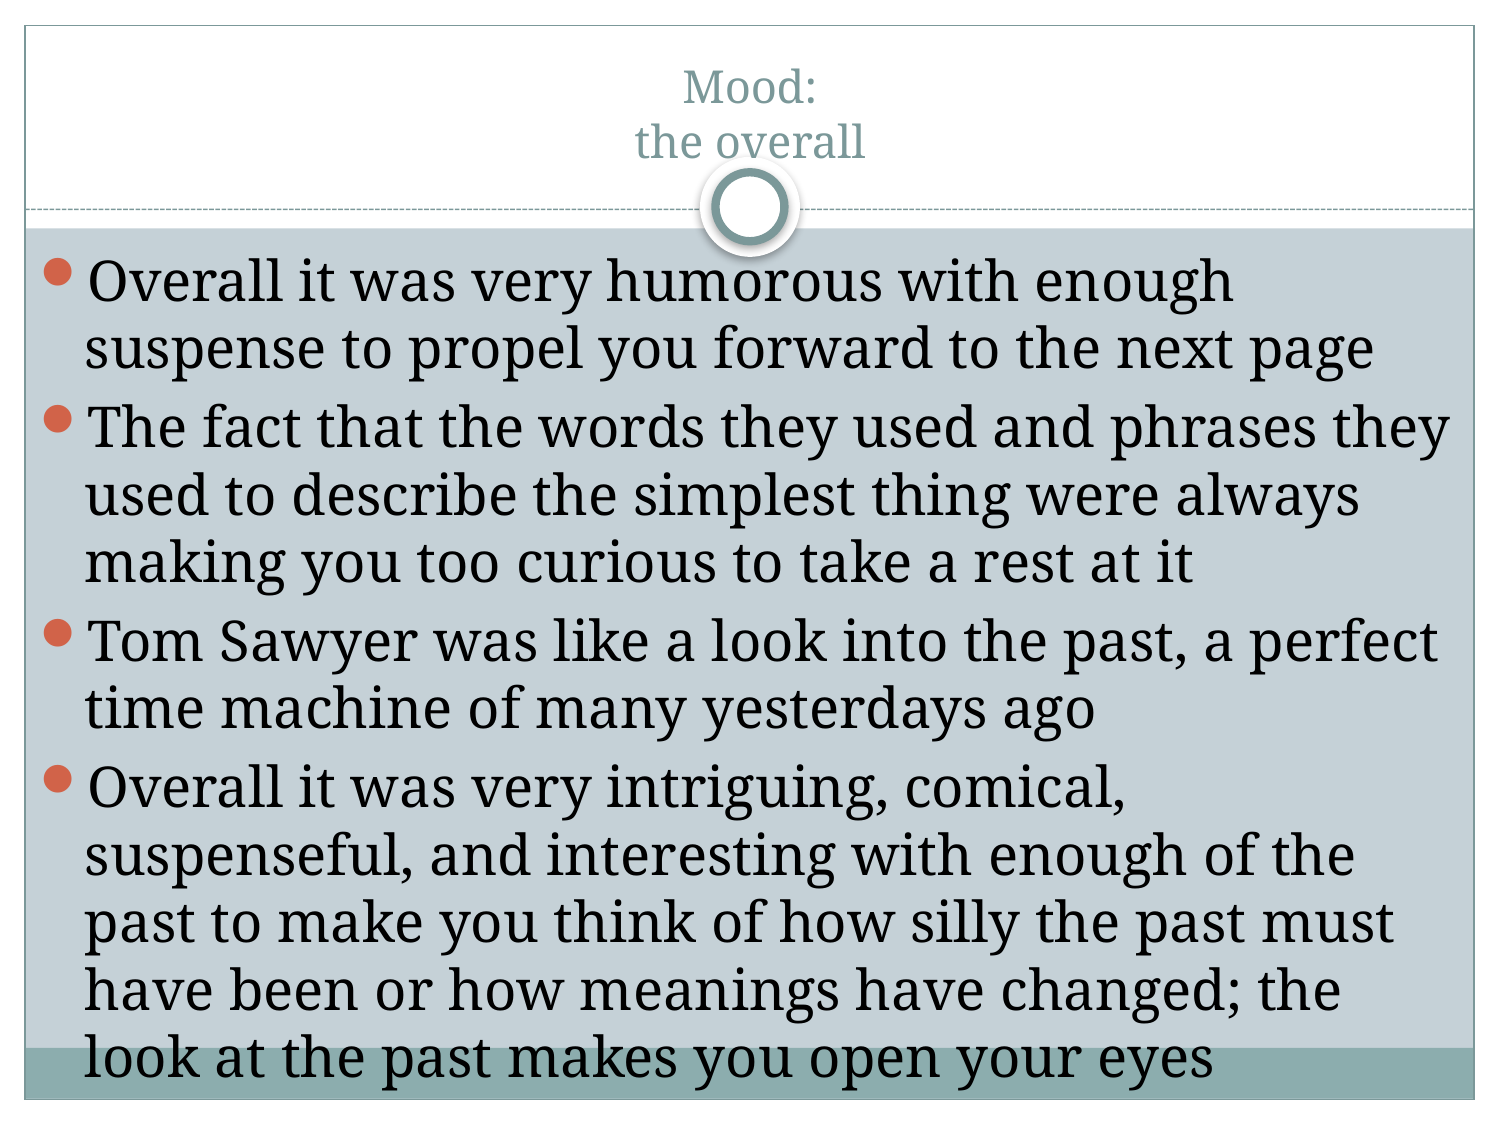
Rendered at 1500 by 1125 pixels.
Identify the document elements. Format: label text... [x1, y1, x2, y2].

list Overall it was very humorous with enough suspense to propel you forward to the next page The fact that the words they used and phrases they used to describe the simplest thing were always making you too curious to take a rest at it Tom Sawyer was like a look into the past, a perfect time machine of many yesterdays ago Overall it was very intriguing, comical, suspenseful, and interesting with enough of the past to make you think of how silly the past must have been or how meanings have changed; the look at the past makes you open your eyes [24, 237, 1475, 1100]
title Mood: the overall [50, 50, 1450, 175]
